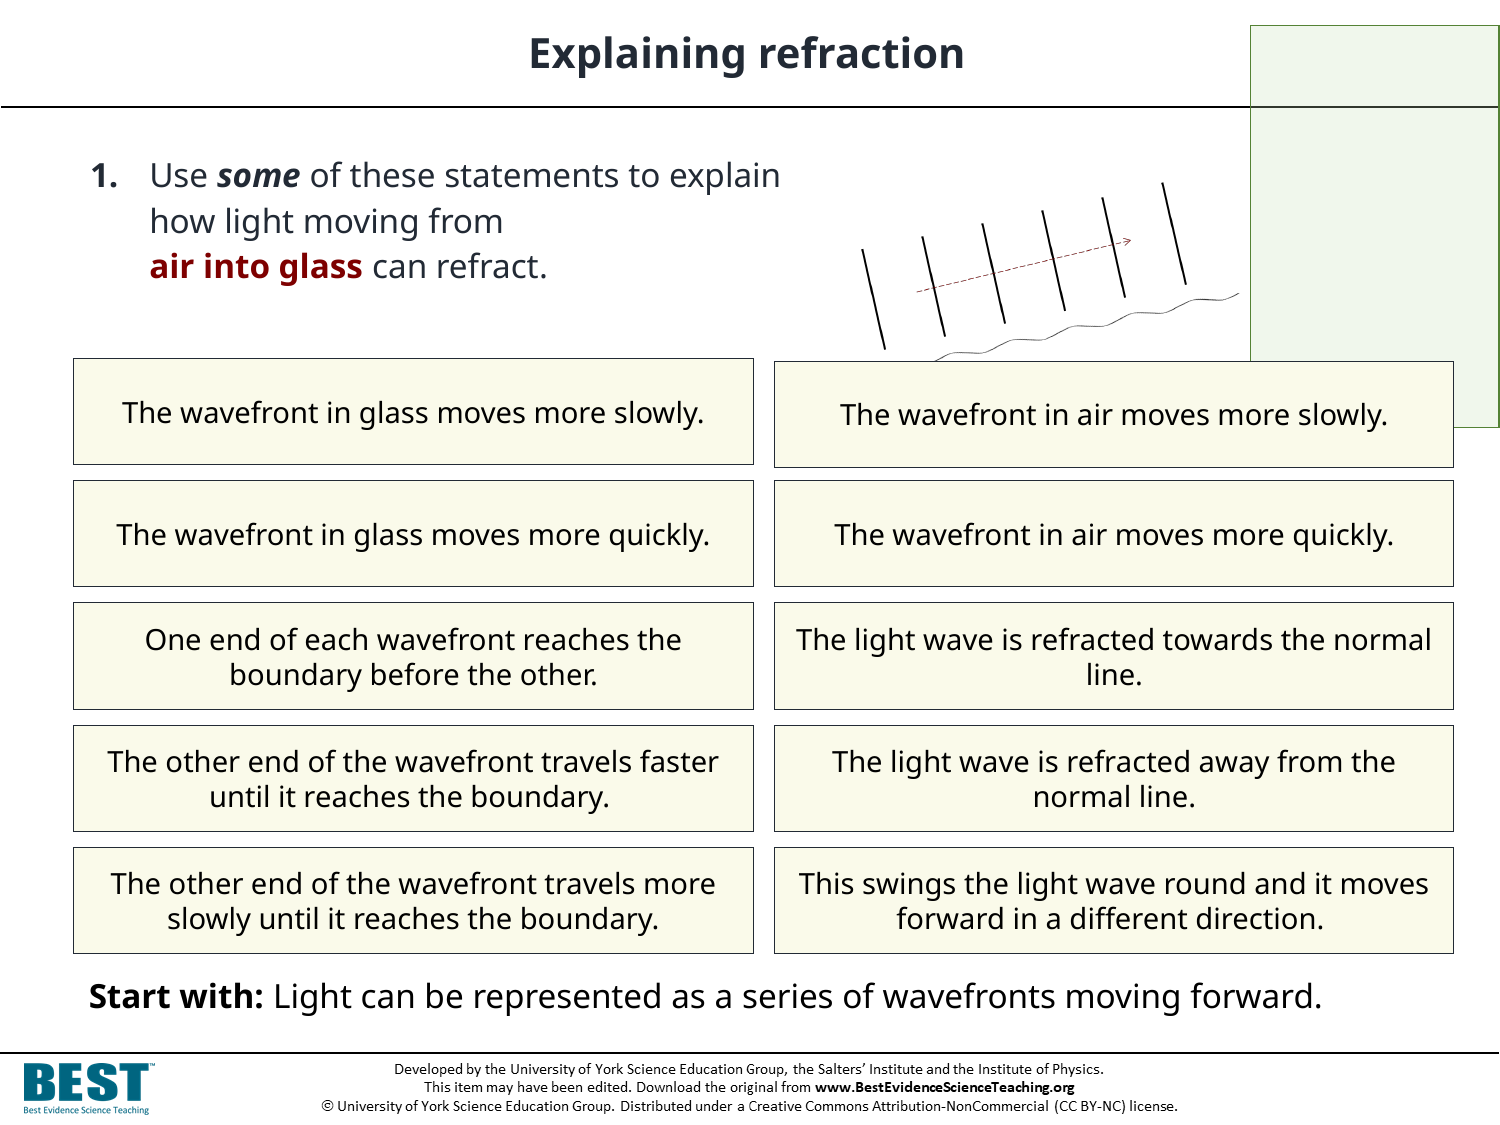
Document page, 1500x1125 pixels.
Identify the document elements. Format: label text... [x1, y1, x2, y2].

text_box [861, 25, 1499, 428]
text_box Explaining refraction [23, 4, 1471, 99]
picture [0, 106, 1500, 1125]
